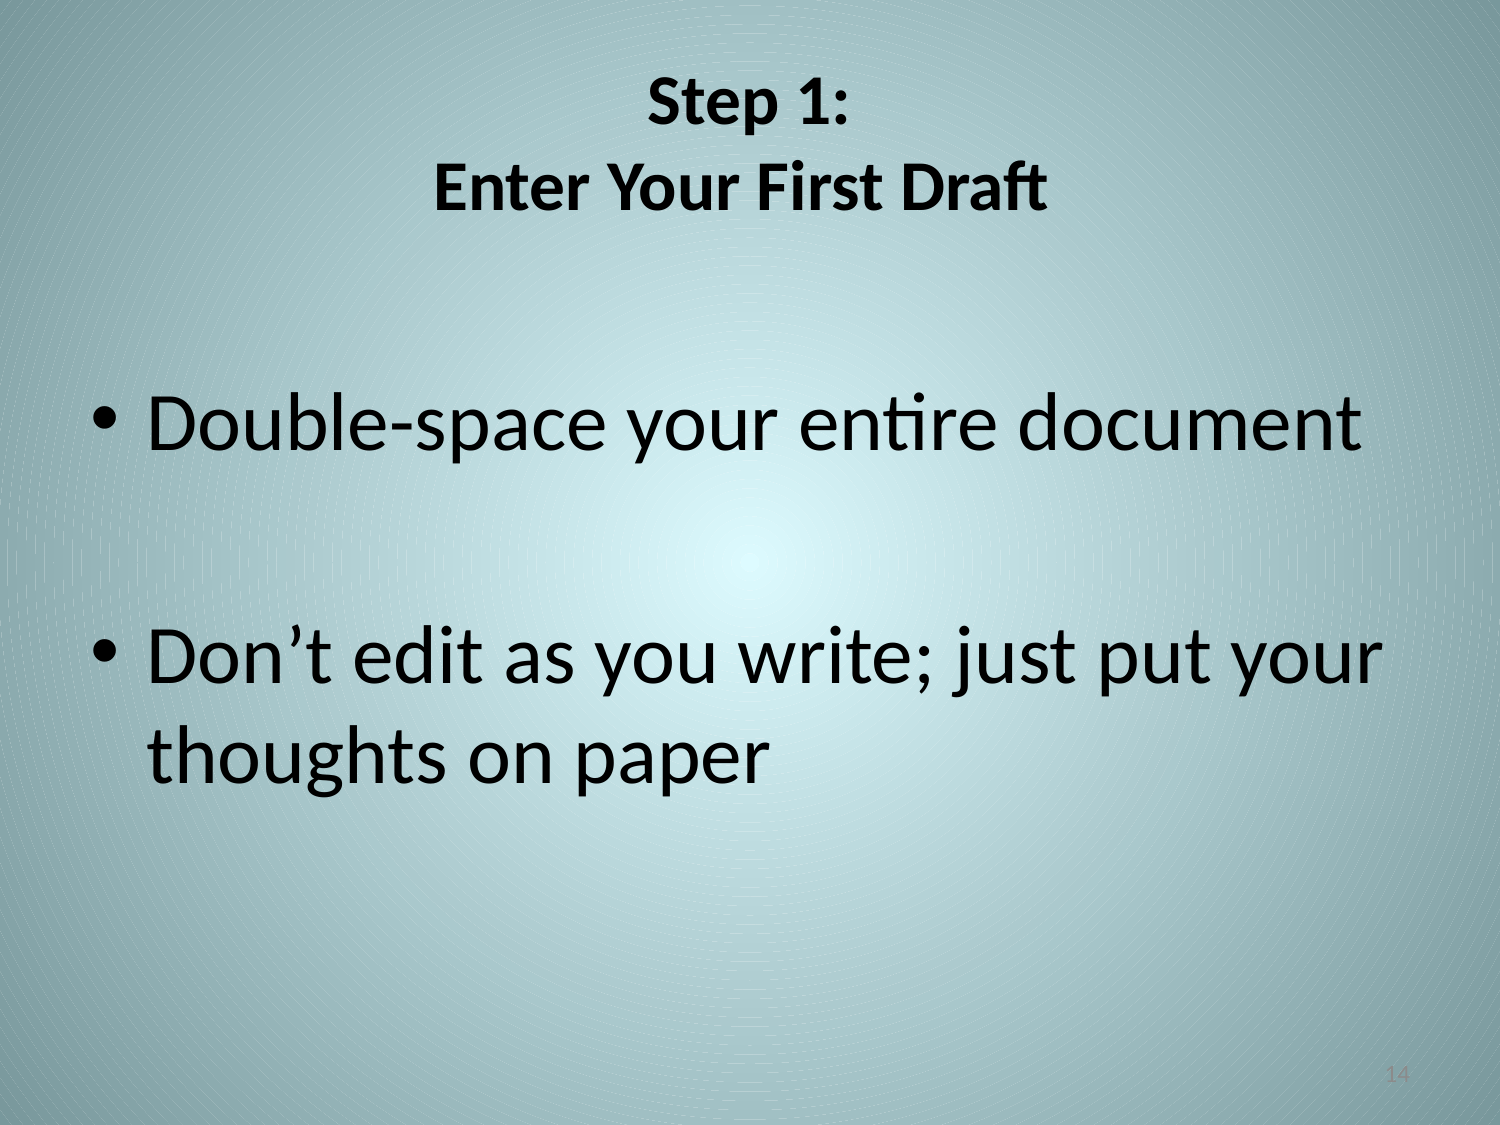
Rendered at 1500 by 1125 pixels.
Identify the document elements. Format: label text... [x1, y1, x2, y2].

list Double-space your entire document Don’t edit as you write; just put your thoughts on paper [75, 262, 1425, 1005]
title Step 1: Enter Your First Draft [75, 45, 1425, 233]
slide_number 14 [1074, 1042, 1425, 1103]
